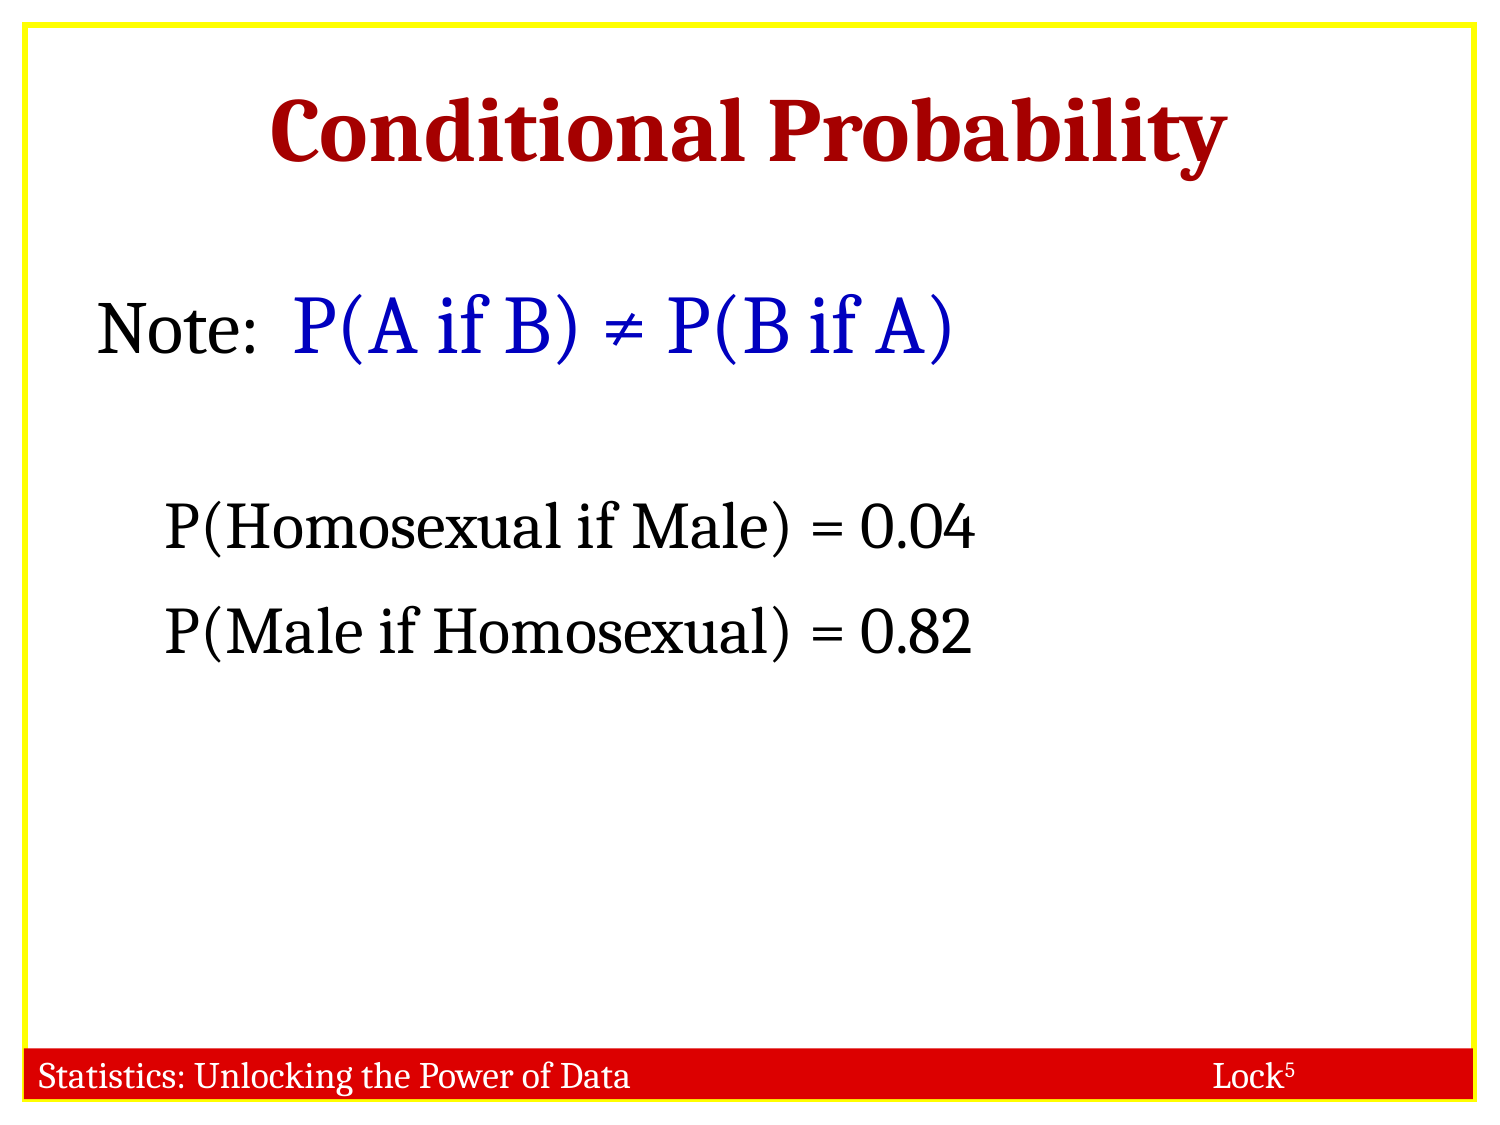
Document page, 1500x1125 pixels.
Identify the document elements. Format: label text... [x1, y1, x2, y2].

text_box Note: P(A if B) ≠ P(B if A) [81, 262, 1325, 378]
text_box Conditional Probability [81, 62, 1419, 263]
text_box P(Homosexual if Male) = 0.04 P(Male if Homosexual) = 0.82 [150, 474, 1100, 675]
